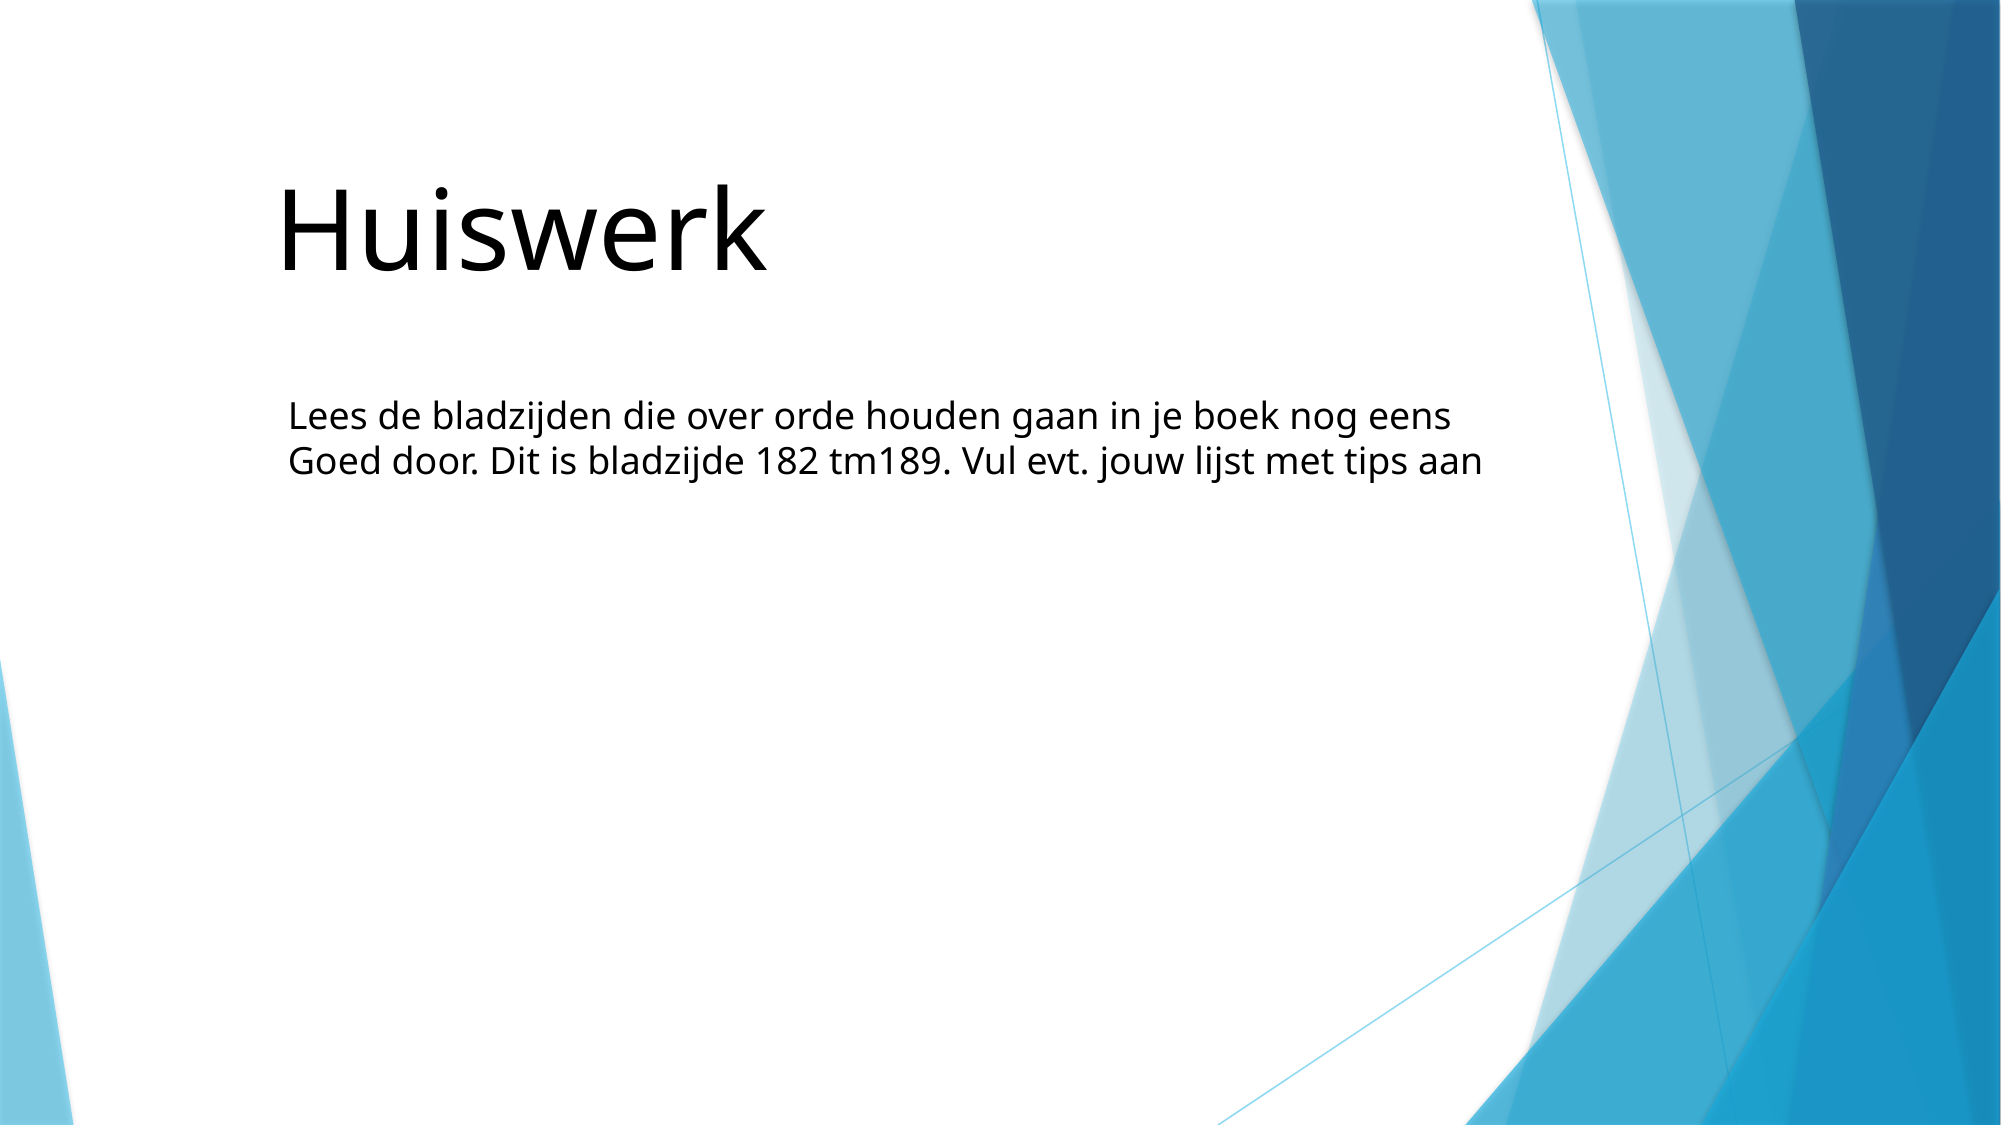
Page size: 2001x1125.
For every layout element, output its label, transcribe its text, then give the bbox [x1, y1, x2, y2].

text_box Lees de bladzijden die over orde houden gaan in je boek nog eens Goed door. Dit is bladzijde 182 tm189. Vul evt. jouw lijst met tips aan [273, 384, 1500, 490]
text_box Huiswerk [259, 150, 784, 301]
